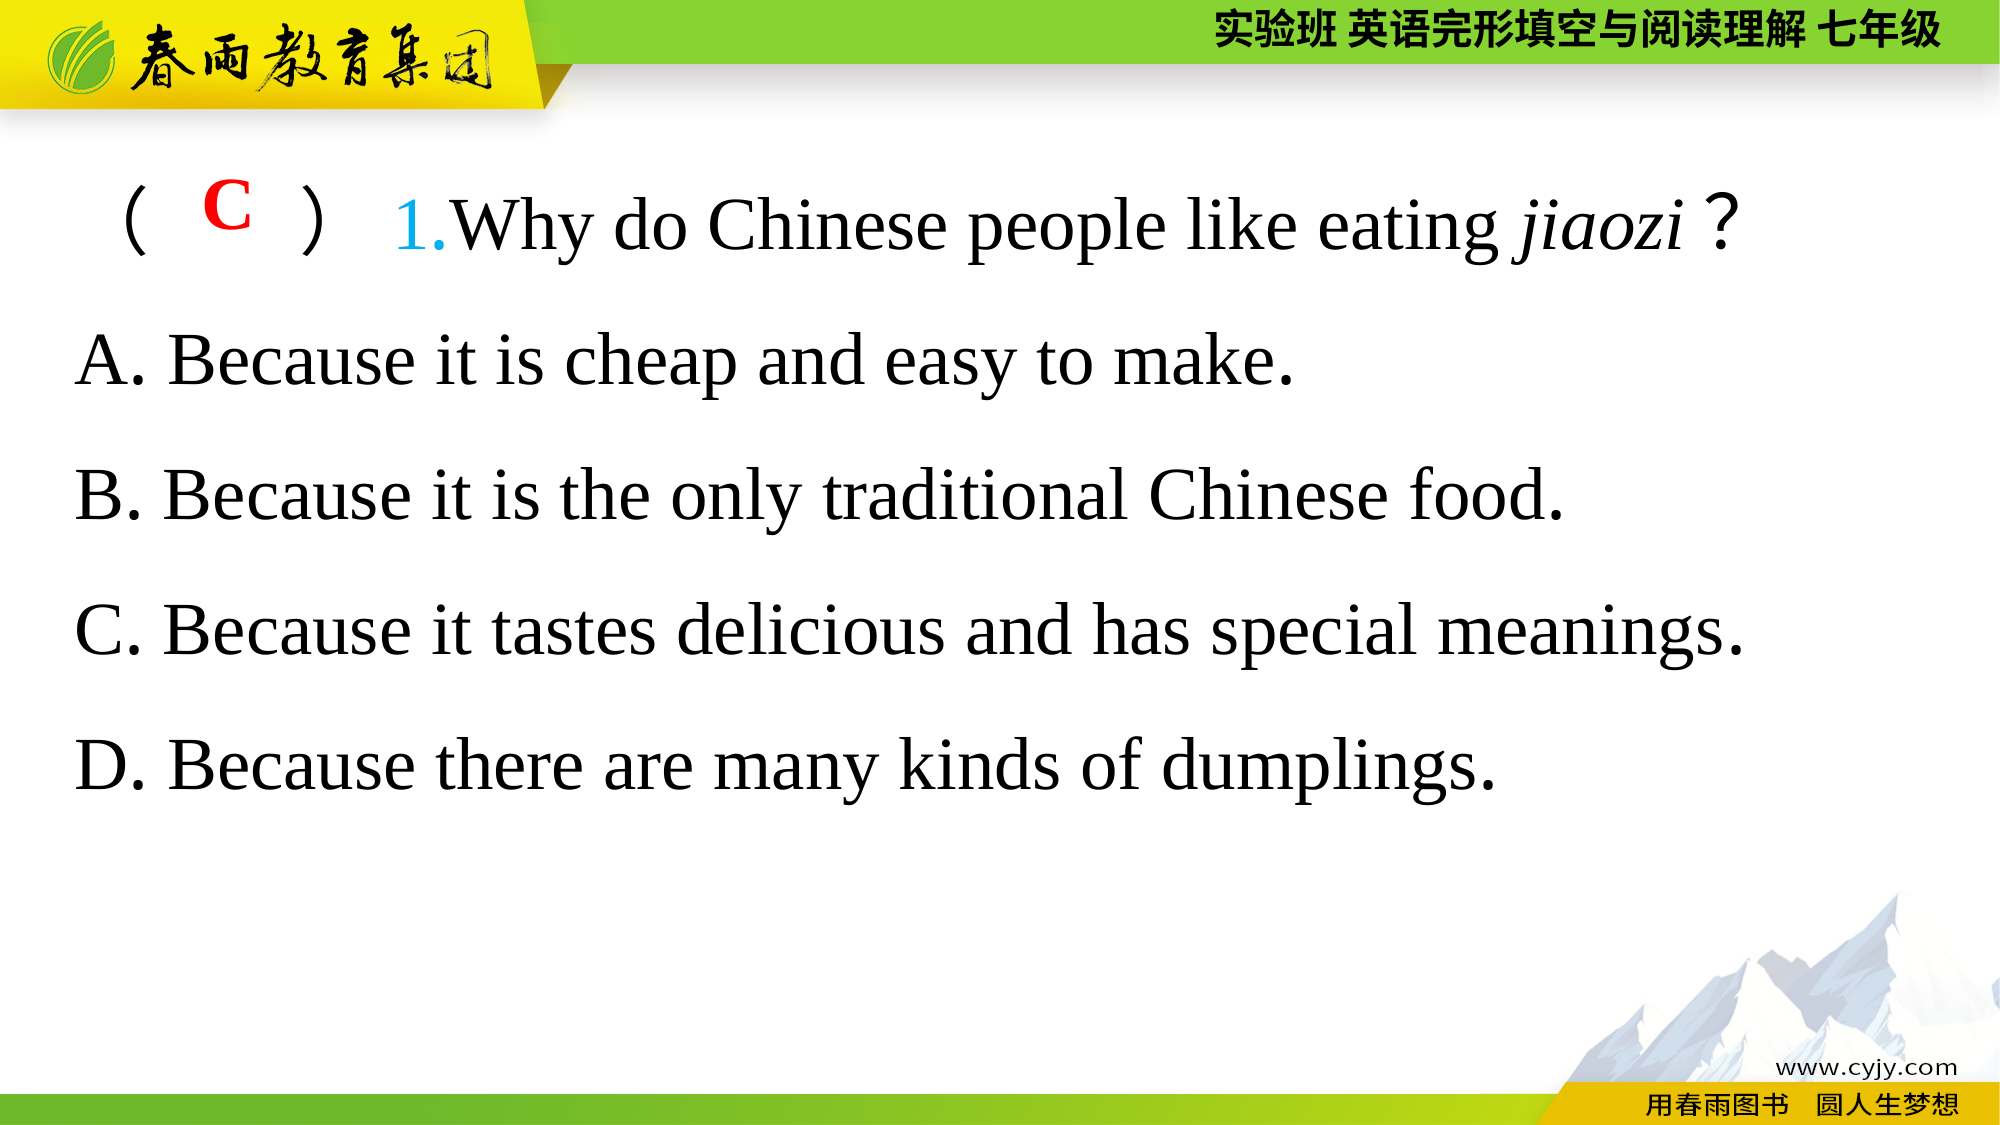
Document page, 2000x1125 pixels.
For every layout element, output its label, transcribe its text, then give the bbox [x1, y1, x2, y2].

picture [0, 0, 2000, 1125]
list （ ）1.Why do Chinese people like eating jiaozi？ A. Because it is cheap and easy to make. B. Because it is the only traditional Chinese food. C. Because it tastes delicious and has special meanings. D. Because there are many kinds of dumplings. [59, 122, 1944, 802]
text_box C [186, 146, 271, 252]
